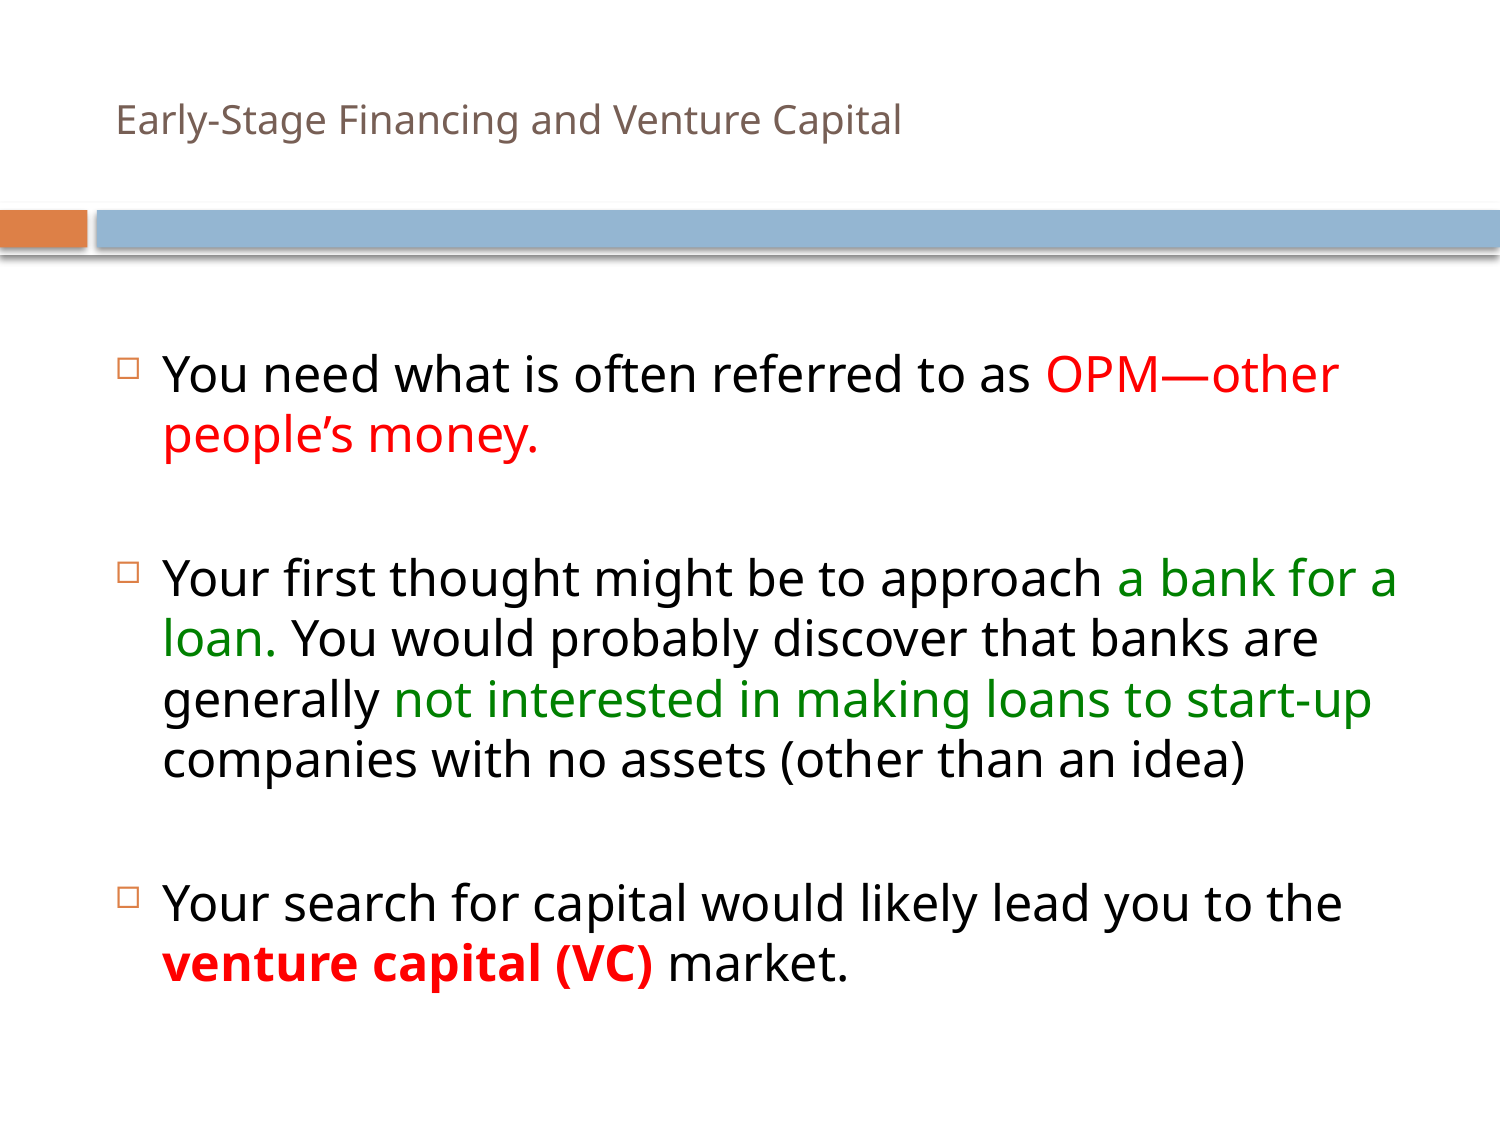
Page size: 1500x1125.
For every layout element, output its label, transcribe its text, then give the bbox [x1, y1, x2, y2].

list You need what is often referred to as OPM—other people’s money. Your first thought might be to approach a bank for a loan. You would probably discover that banks are generally not interested in making loans to start-up companies with no assets (other than an idea) Your search for capital would likely lead you to the venture capital (VC) market. [100, 262, 1438, 1000]
title Early-Stage Financing and Venture Capital [100, 37, 1438, 200]
